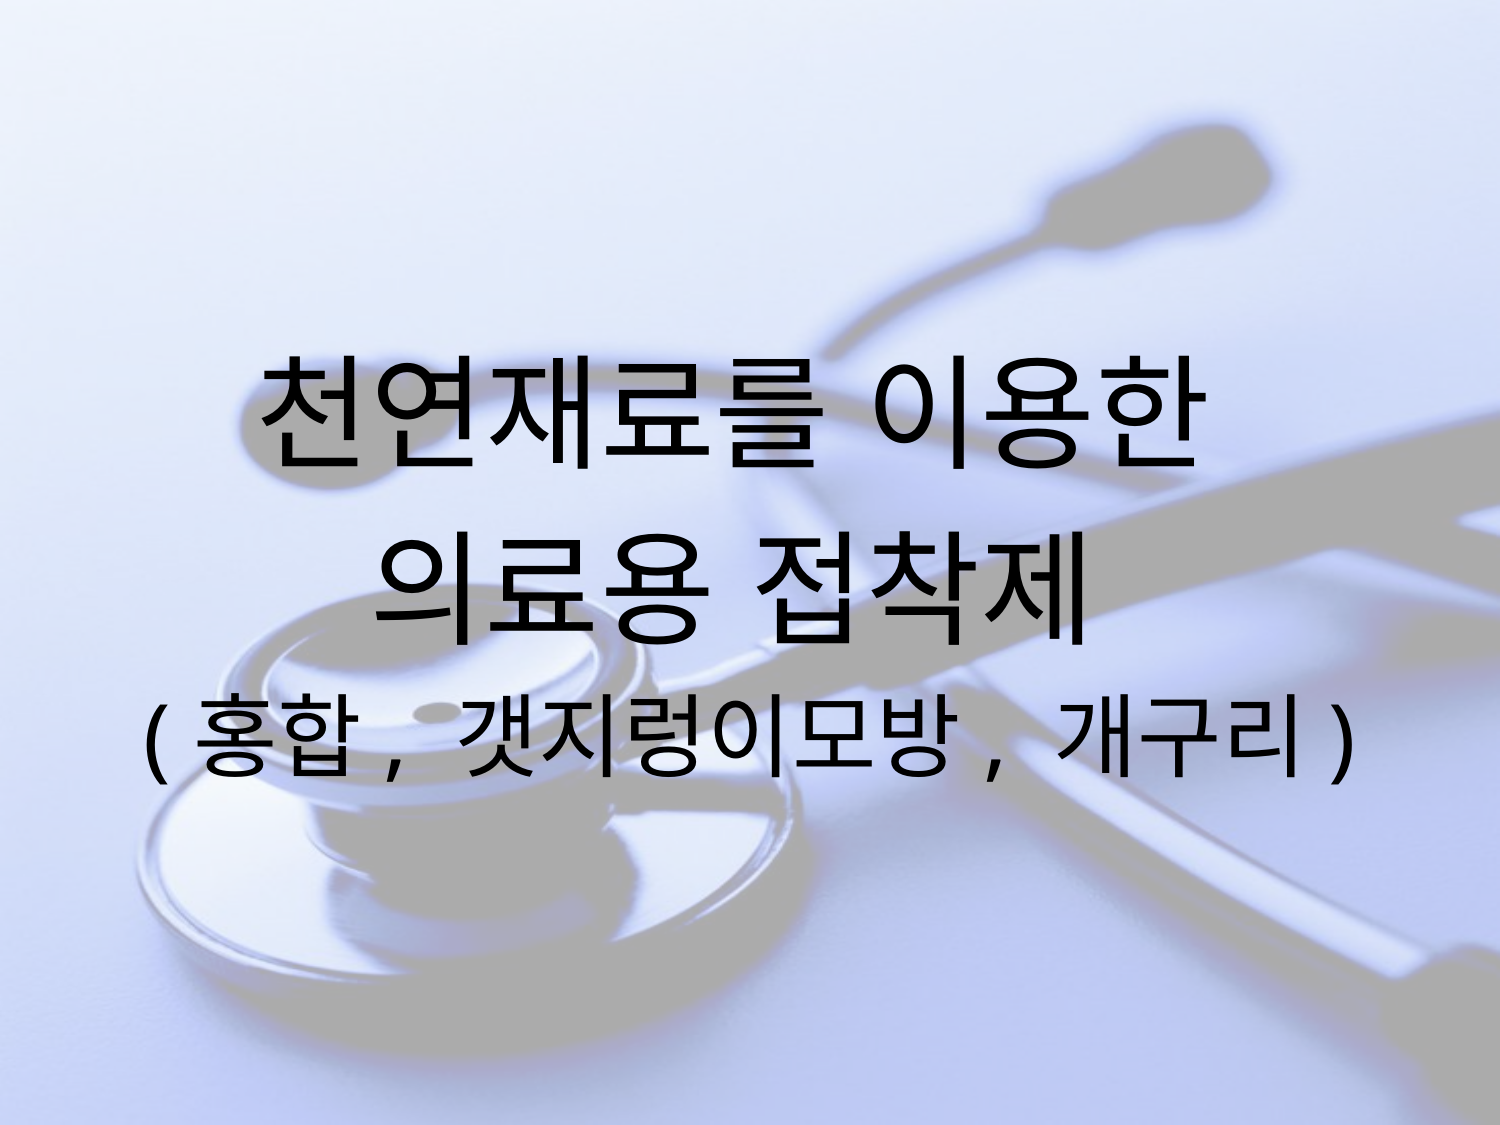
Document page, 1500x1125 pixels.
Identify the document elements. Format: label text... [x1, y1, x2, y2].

list 천연재료를 이용한 의료용 접착제 (홍합, 갯지렁이모방, 개구리) [75, 222, 1425, 966]
